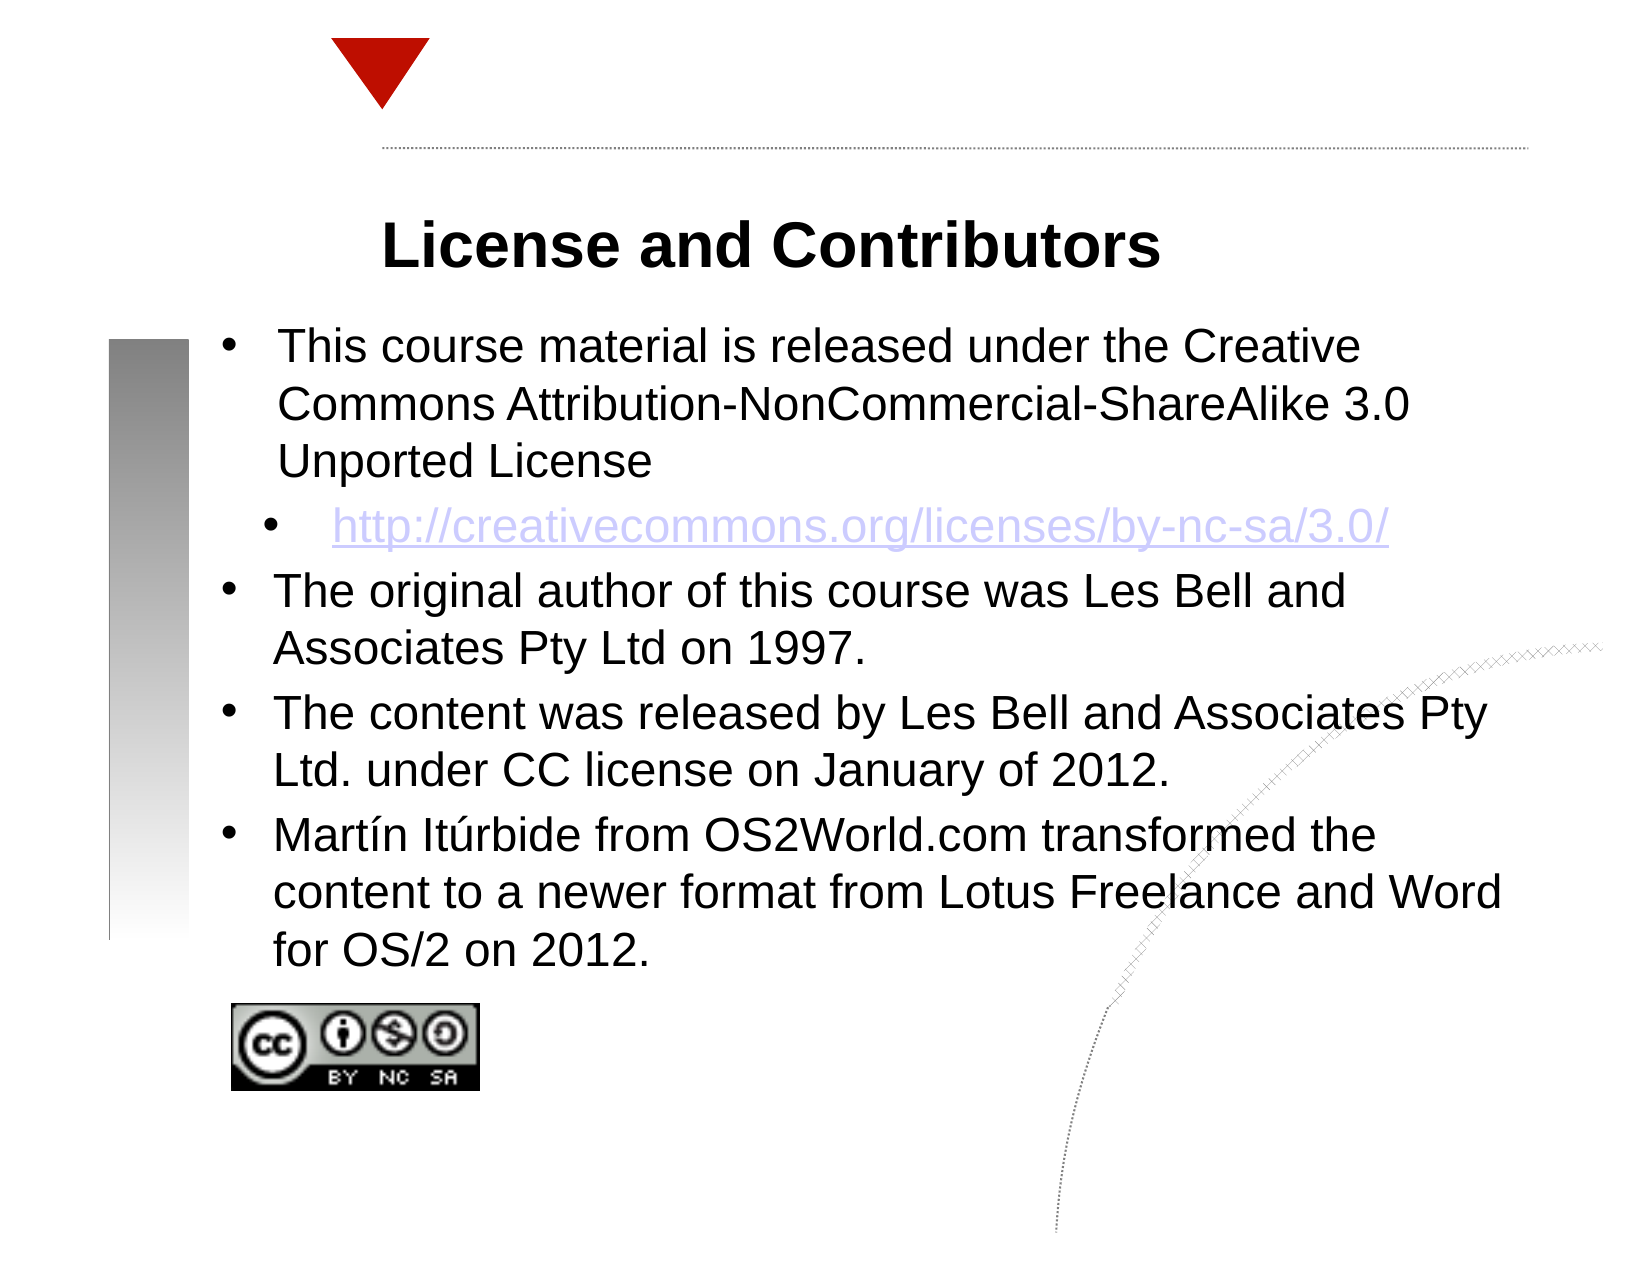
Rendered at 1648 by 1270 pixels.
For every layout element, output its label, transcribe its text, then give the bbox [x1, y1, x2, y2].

text_box License and Contributors [381, 202, 1533, 280]
text_box This course material is released under the Creative Commons Attribution-NonCommercial-ShareAlike 3.0 Unported License http://creativecommons.org/licenses/by-nc-sa/3.0/ The original author of this course was Les Bell and Associates Pty Ltd on 1997. The content was released by Les Bell and Associates Pty Ltd. under CC license on January of 2012. Martín Itúrbide from OS2World.com transformed the content to a newer format from Lotus Freelance and Word for OS/2 on 2012. [220, 315, 1526, 977]
picture [230, 1003, 480, 1092]
